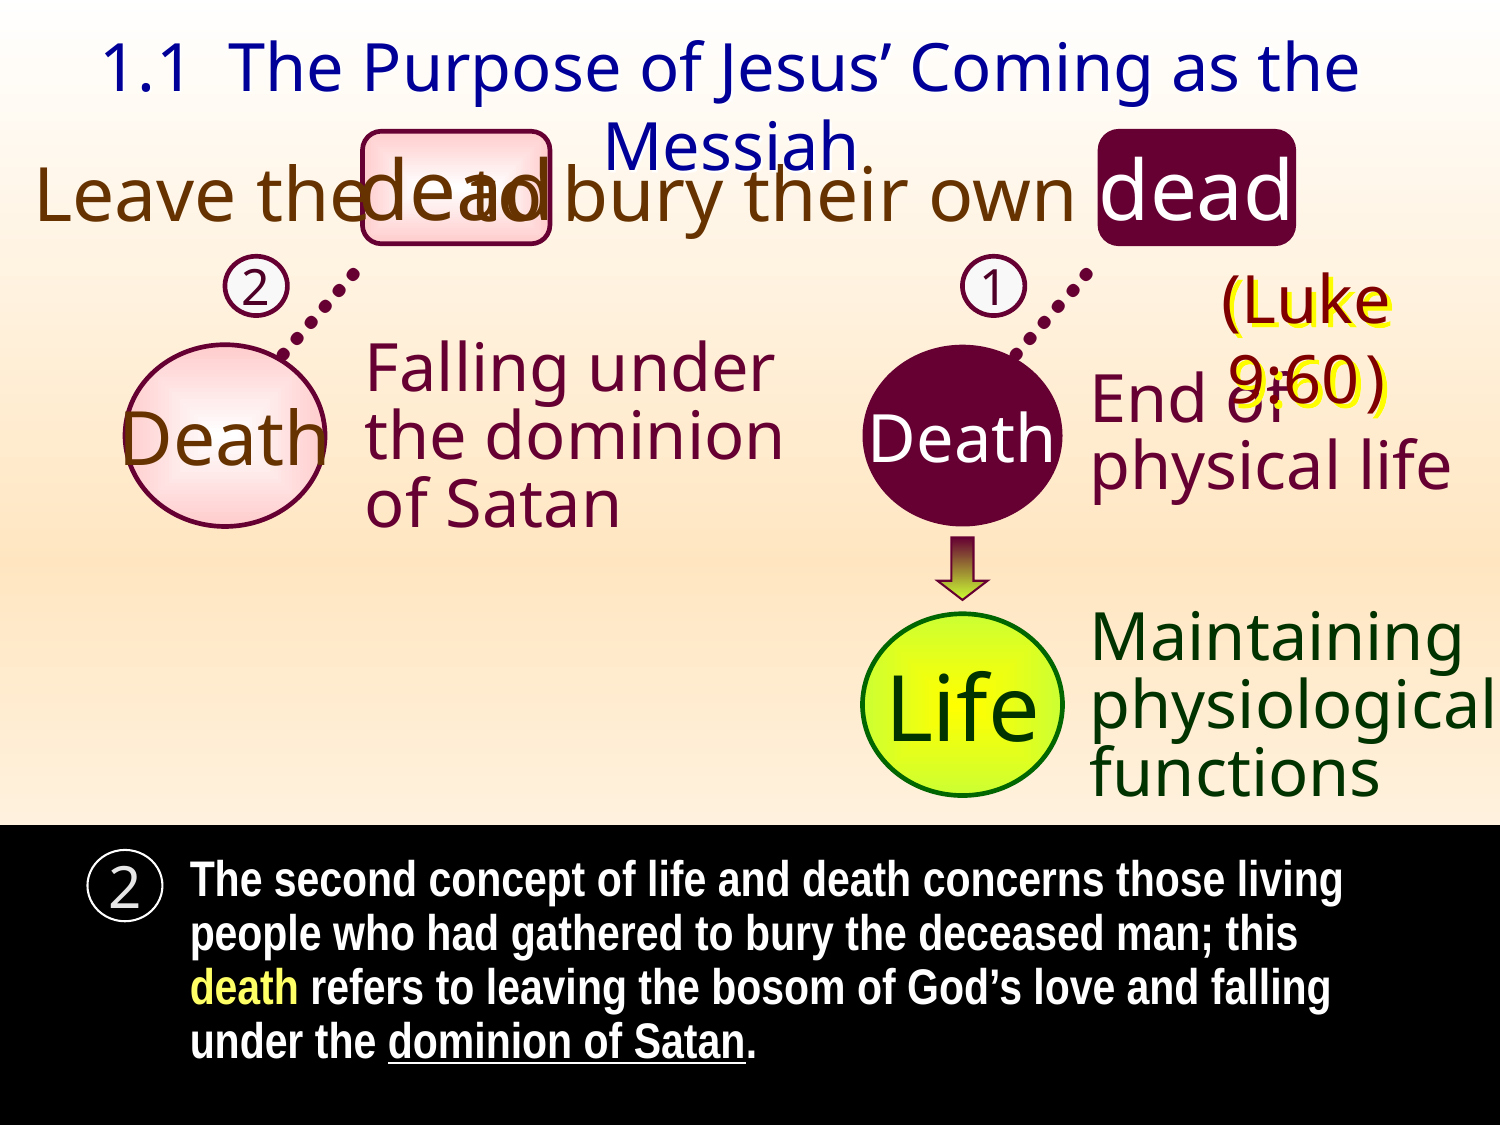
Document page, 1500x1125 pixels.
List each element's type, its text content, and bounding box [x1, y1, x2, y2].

text_box …….. [999, 238, 1136, 366]
text_box [0, 826, 1500, 1125]
text_box Death [125, 344, 326, 527]
text_box Leave the [62, 194, 363, 238]
text_box dead [1105, 194, 1294, 244]
text_box 1.1 The Purpose of Jesus’ Coming as the Messiah [49, 16, 1413, 192]
text_box Falling under the dominion of Satan [350, 340, 750, 538]
text_box [937, 537, 988, 600]
text_box Maintaining physiological functions [1074, 612, 1500, 804]
text_box 2 [224, 256, 288, 316]
text_box Death [862, 344, 1063, 527]
text_box (Luke 9:60 ) [1137, 249, 1475, 425]
text_box 1 [962, 256, 1025, 316]
text_box dead [363, 194, 550, 244]
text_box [87, 846, 1426, 1080]
text_box End of physical life [1074, 366, 1450, 505]
text_box to bury their own [562, 194, 1113, 238]
text_box Life [862, 613, 1063, 796]
text_box …….. [265, 236, 403, 368]
